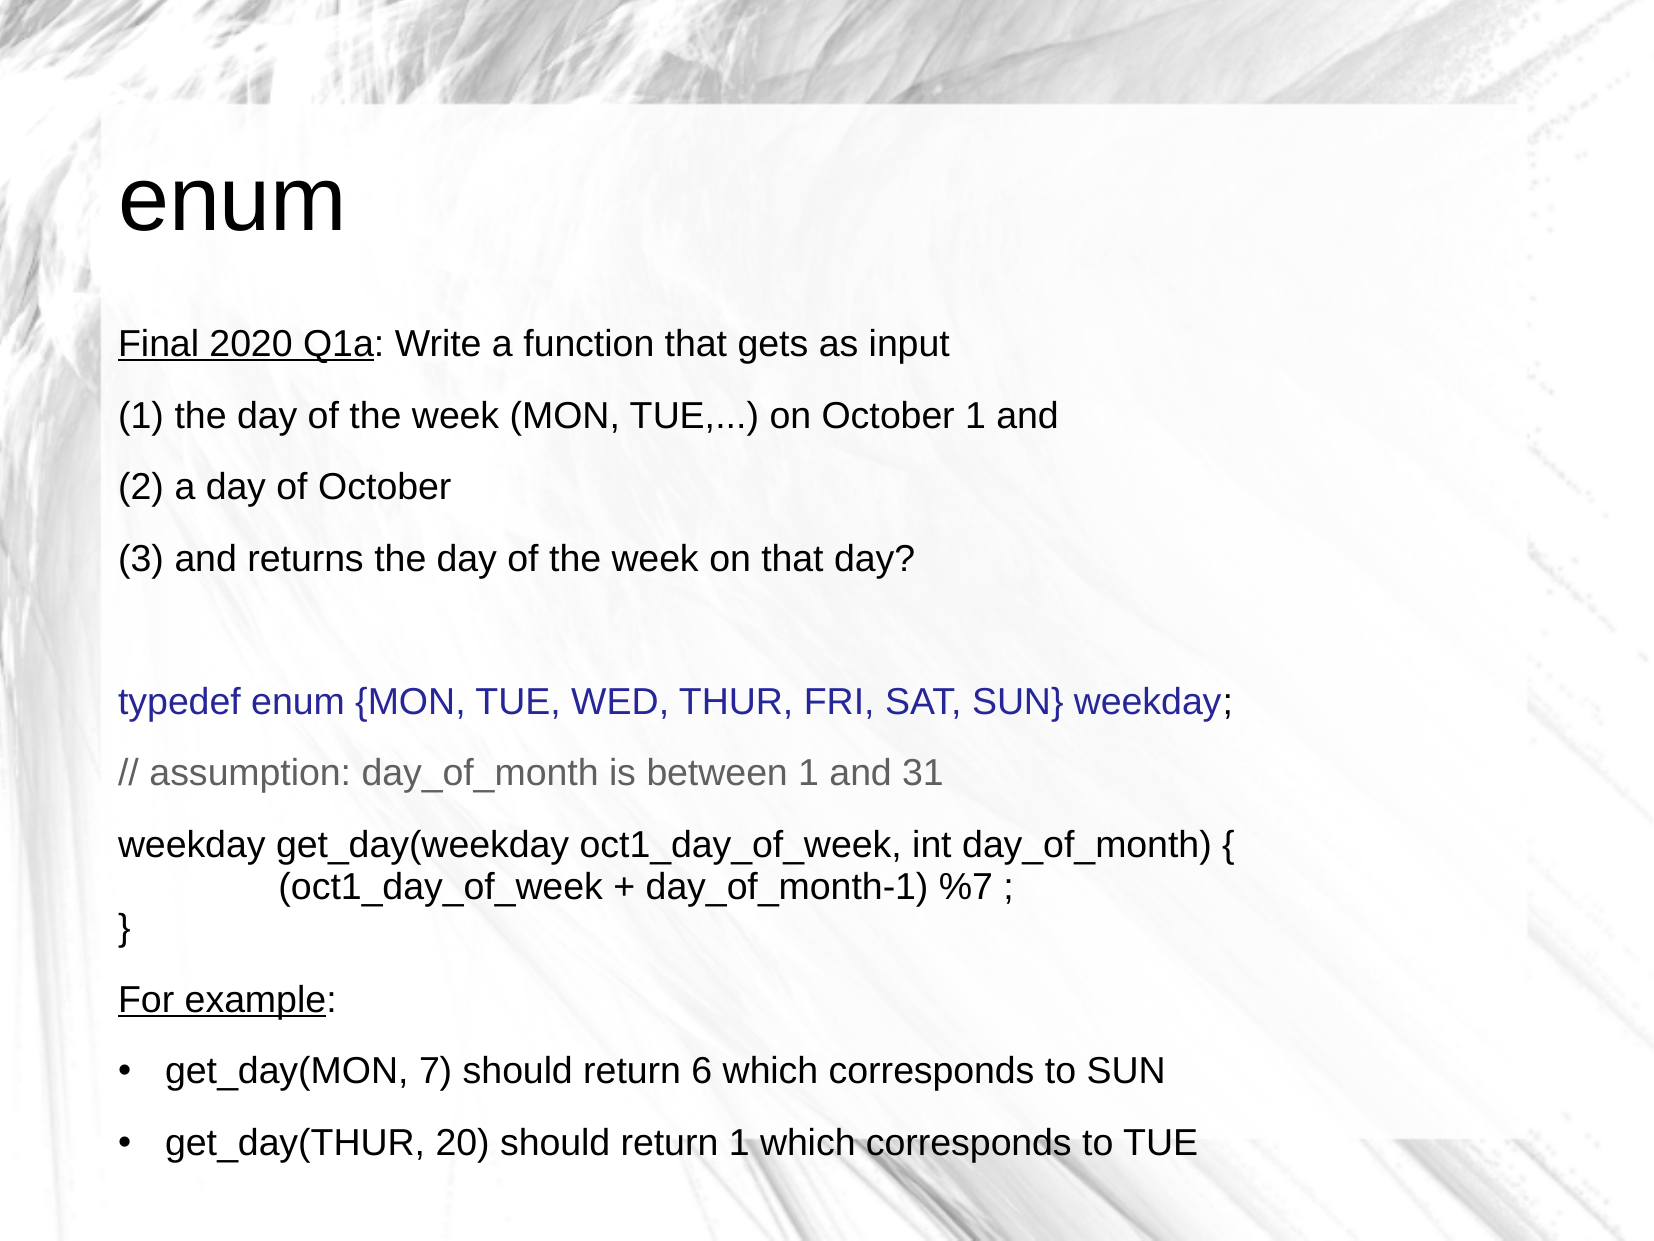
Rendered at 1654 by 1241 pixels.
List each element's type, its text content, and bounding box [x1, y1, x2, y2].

list Final 2020 Q1a: Write a function that gets as input the day of the week (MON, TUE,...) on October 1 and a day of October and returns the day of the week on that day? typedef enum {MON, TUE, WED, THUR, FRI, SAT, SUN} weekday; // assumption: day_of_month is between 1 and 31 weekday get_day(weekday oct1_day_of_week, int day_of_month) { (oct1_day_of_week + day_of_month-1) %7 ; } For example: get_day(MON, 7) should return 6 which corresponds to SUN get_day(THUR, 20) should return 1 which corresponds to TUE [118, 319, 1571, 1183]
picture [0, 0, 1654, 1241]
title enum [118, 93, 1506, 299]
